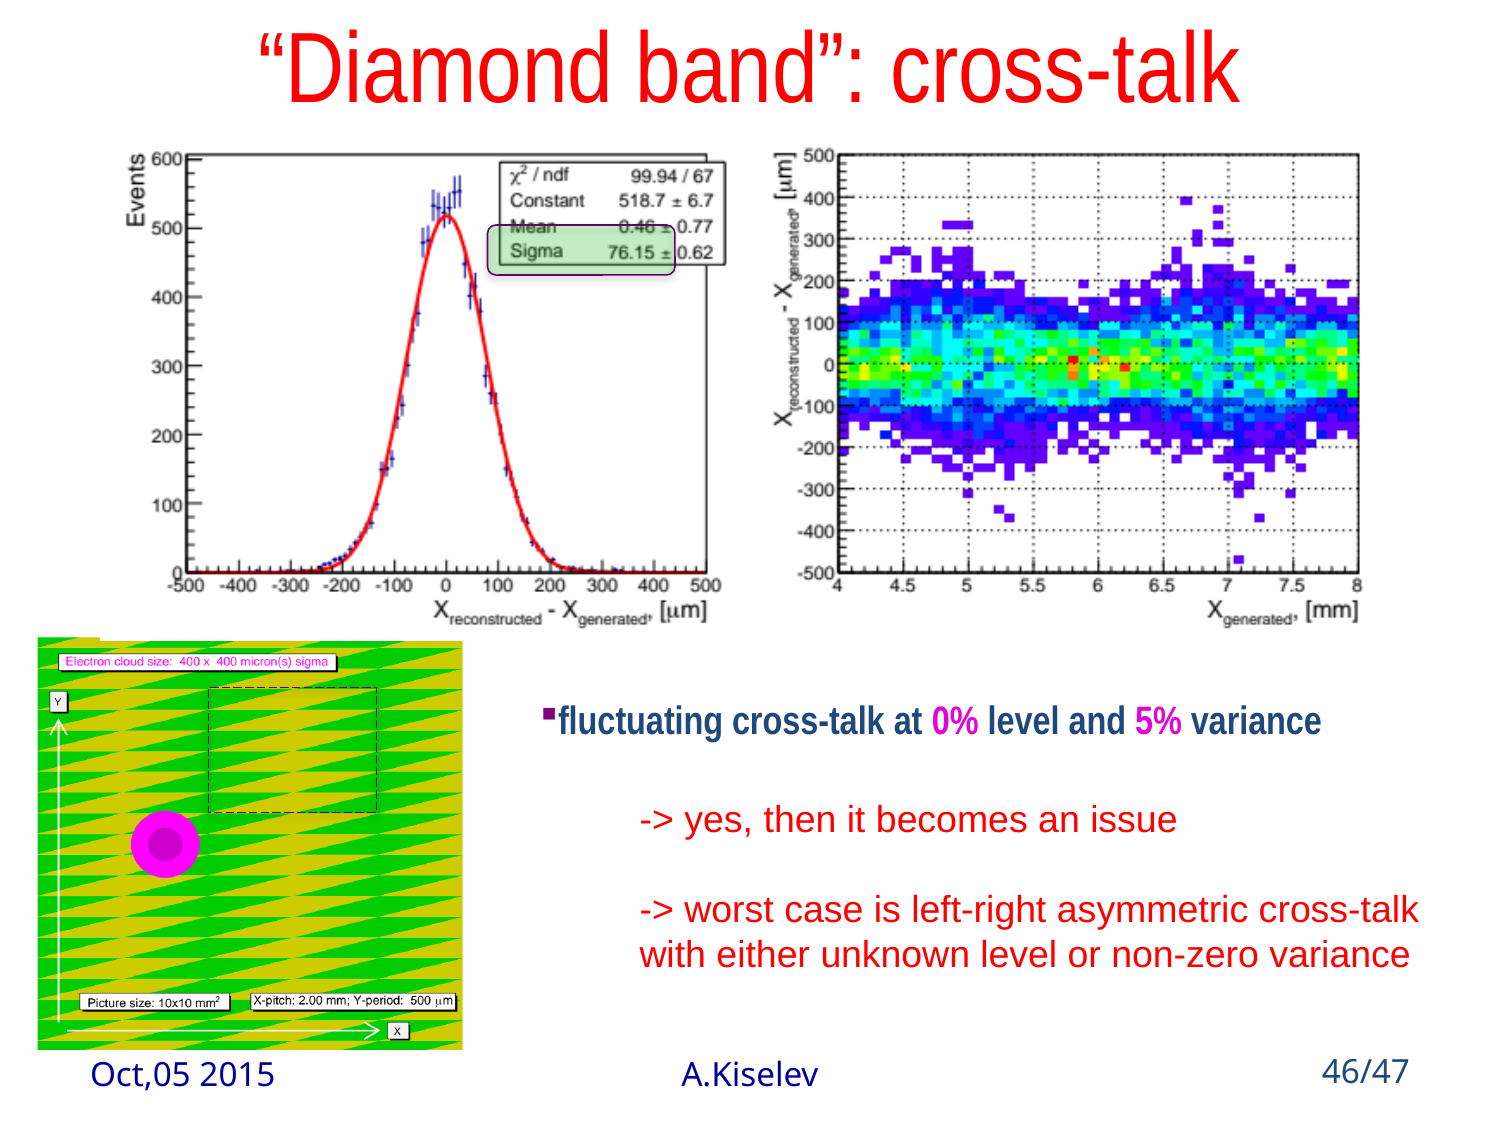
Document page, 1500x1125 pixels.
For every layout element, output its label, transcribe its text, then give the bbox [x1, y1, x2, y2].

slide_number 46/47 [1074, 1042, 1425, 1103]
picture [37, 124, 1400, 1051]
text_box fluctuating cross-talk at 0% level and 5% variance [524, 687, 1500, 775]
footer A.Kiselev [512, 1042, 988, 1103]
title “Diamond band”: cross-talk [0, 0, 1500, 125]
text_box -> yes, then it becomes an issue -> worst case is left-right asymmetric cross-talk with either unknown level or non-zero variance [624, 787, 1438, 983]
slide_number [75, 1060, 425, 1103]
